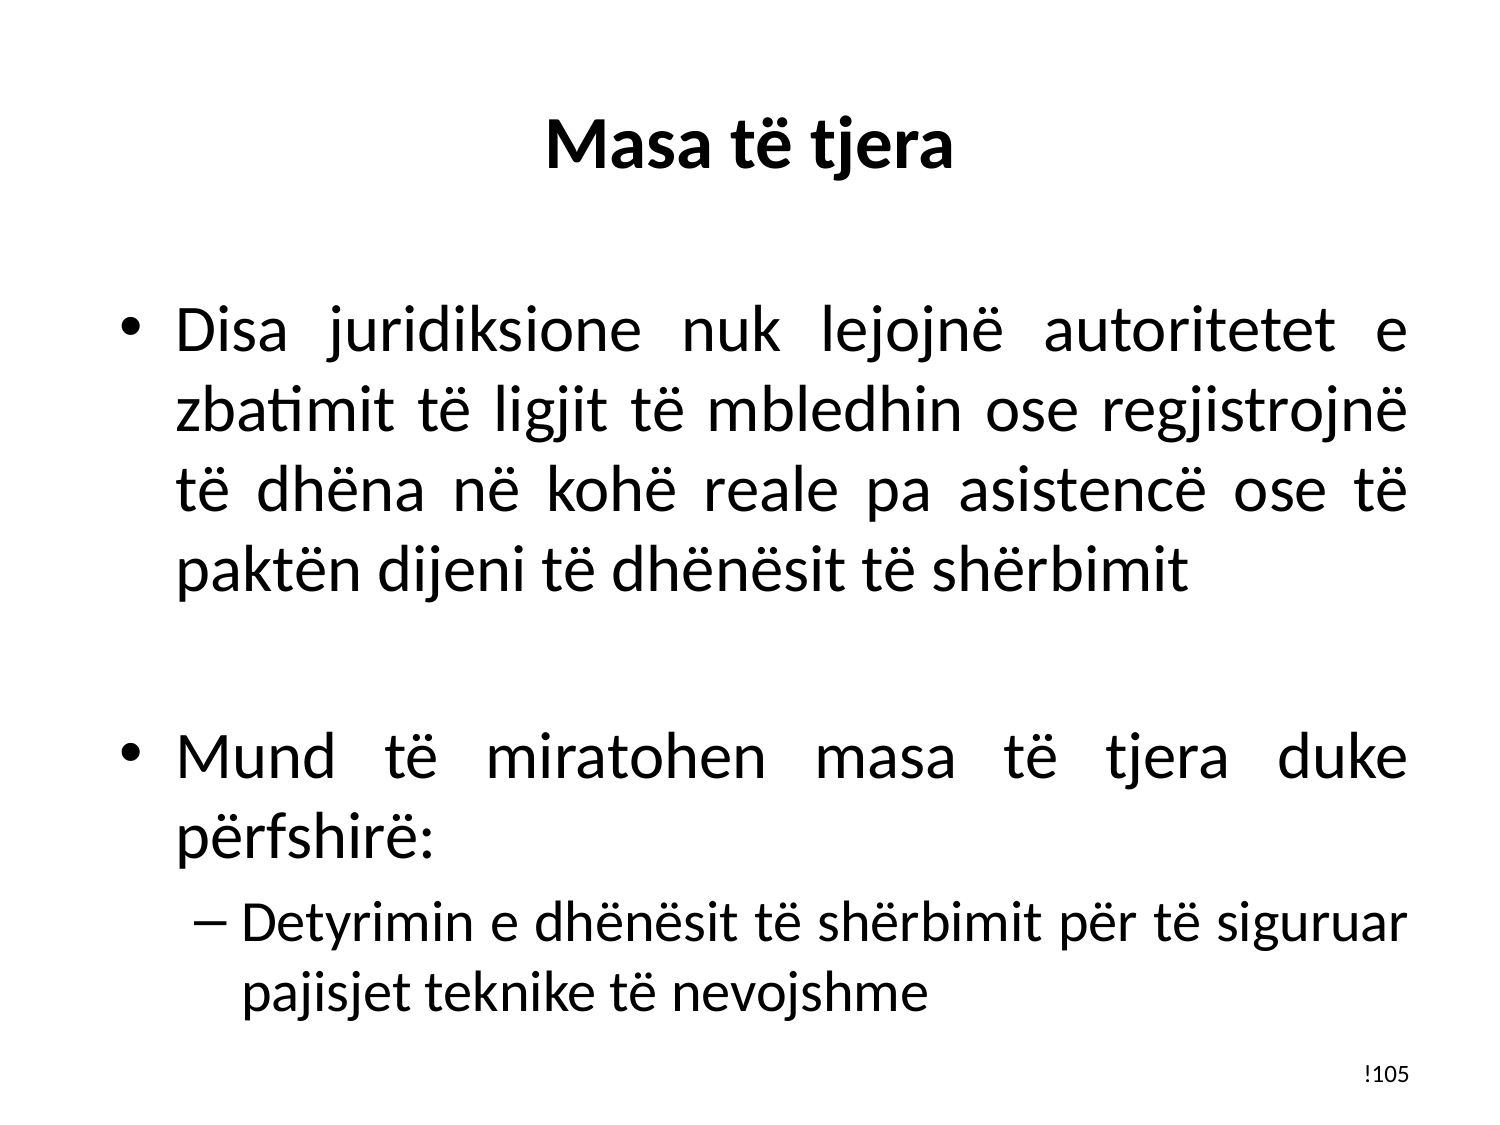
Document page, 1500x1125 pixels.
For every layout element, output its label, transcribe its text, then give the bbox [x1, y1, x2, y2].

title Masa të tjera [74, 44, 1426, 233]
list Disa juridiksione nuk lejojnë autoritetet e zbatimit të ligjit të mbledhin ose regjistrojnë të dhëna në kohë reale pa asistencë ose të paktën dijeni të dhënësit të shërbimit Mund të miratohen masa të tjera duke përfshirë: Detyrimin e dhënësit të shërbimit për të siguruar pajisjet teknike të nevojshme [103, 277, 1426, 1021]
slide_number !105 [1074, 1042, 1425, 1103]
